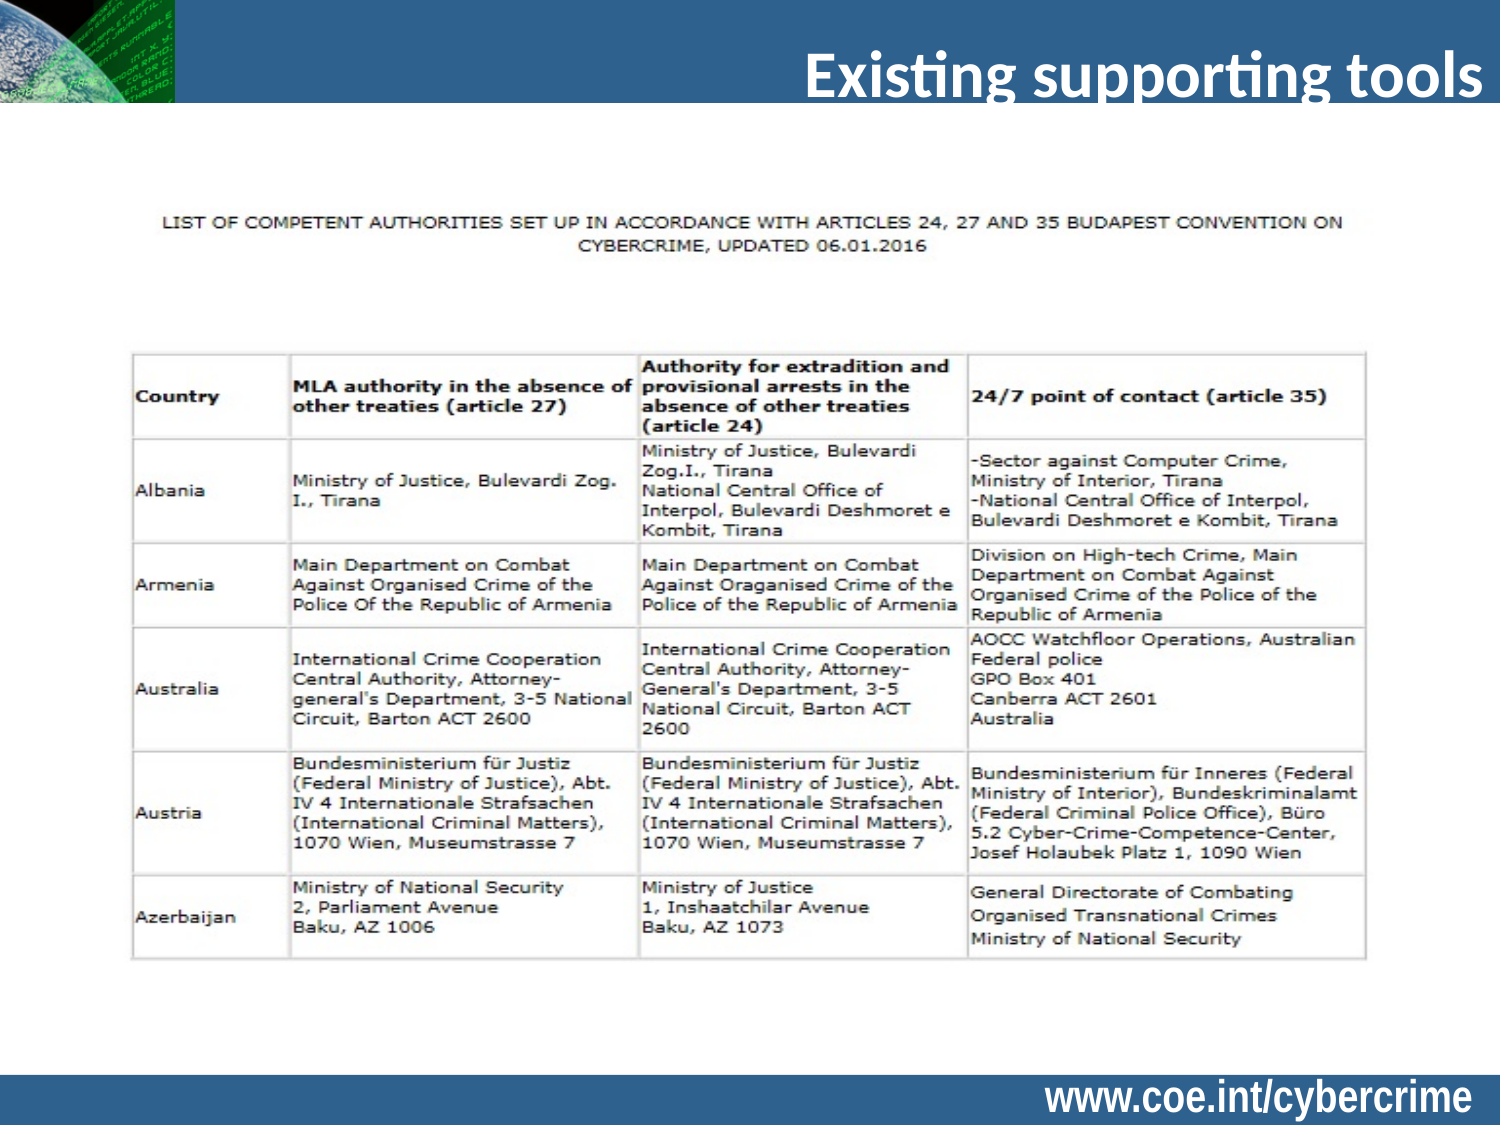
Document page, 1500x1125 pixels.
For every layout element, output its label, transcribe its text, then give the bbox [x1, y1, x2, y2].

picture [0, 0, 1500, 1067]
text_box Existing supporting tools [179, 0, 1500, 103]
text_box www.coe.int/cybercrime [1030, 1073, 1500, 1125]
text_box [0, 1074, 1030, 1125]
